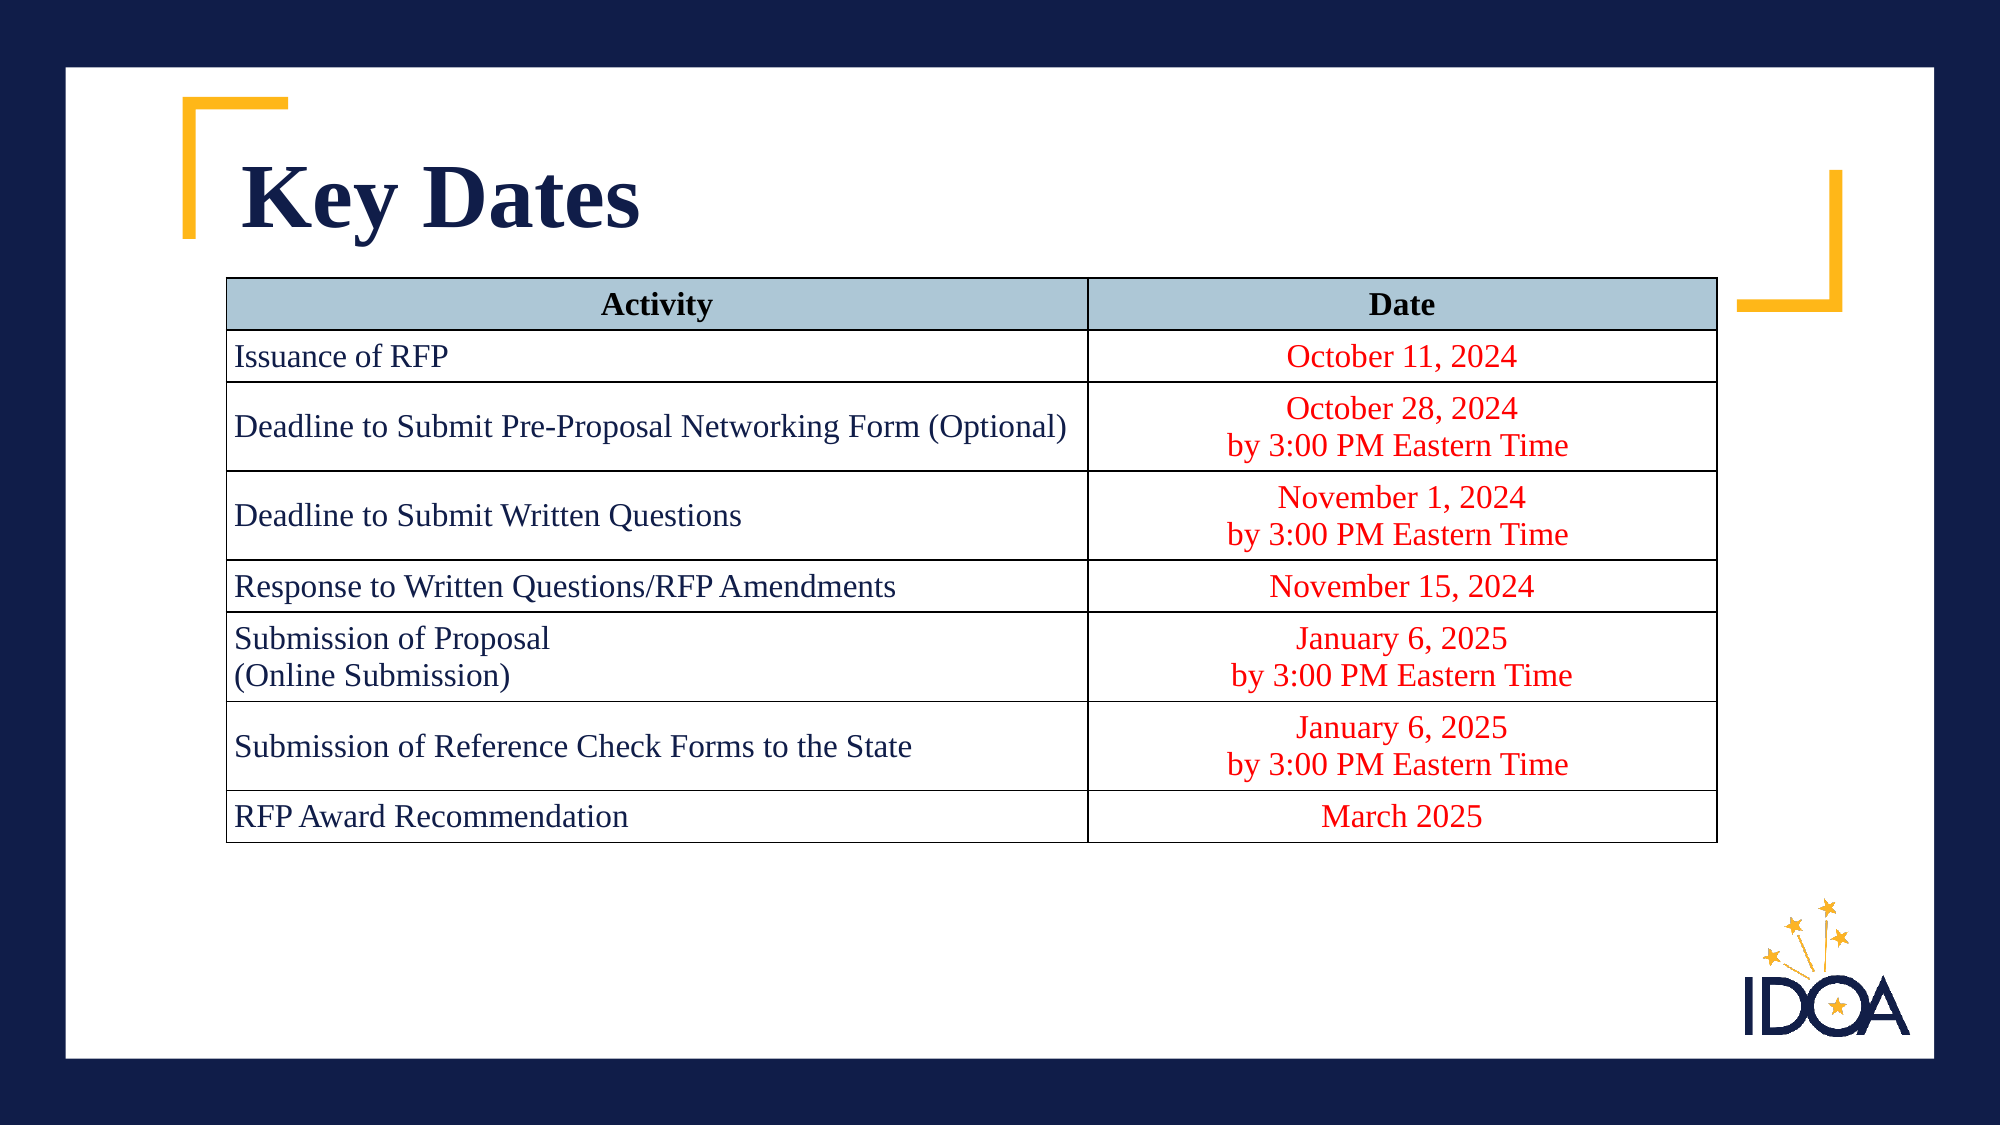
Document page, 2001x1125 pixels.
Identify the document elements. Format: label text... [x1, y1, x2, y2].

picture [1702, 857, 1959, 1114]
table_cell October 28, 2024 by 3:00 PM Eastern Time [1089, 383, 1716, 470]
table_cell RFP Award Recommendation [227, 791, 1087, 842]
table_cell March 2025 [1089, 791, 1716, 842]
table_cell January 6, 2025 by 3:00 PM Eastern Time [1089, 613, 1716, 701]
table_cell November 1, 2024 by 3:00 PM Eastern Time [1089, 472, 1716, 559]
table_cell October 11, 2024 [1089, 331, 1716, 381]
table_cell Deadline to Submit Written Questions [227, 472, 1087, 559]
title Key Dates [226, 141, 1802, 278]
table_cell Submission of Reference Check Forms to the State [227, 702, 1087, 790]
table_header Activity [227, 279, 1087, 329]
table_cell Issuance of RFP [227, 331, 1087, 381]
table_cell November 15, 2024 [1089, 561, 1716, 611]
table_cell Response to Written Questions/RFP Amendments [227, 561, 1087, 611]
table_cell Deadline to Submit Pre-Proposal Networking Form (Optional) [227, 383, 1087, 470]
table_cell January 6, 2025 by 3:00 PM Eastern Time [1089, 702, 1716, 790]
table_cell Submission of Proposal (Online Submission) [227, 613, 1087, 701]
table_header Date [1089, 279, 1716, 329]
